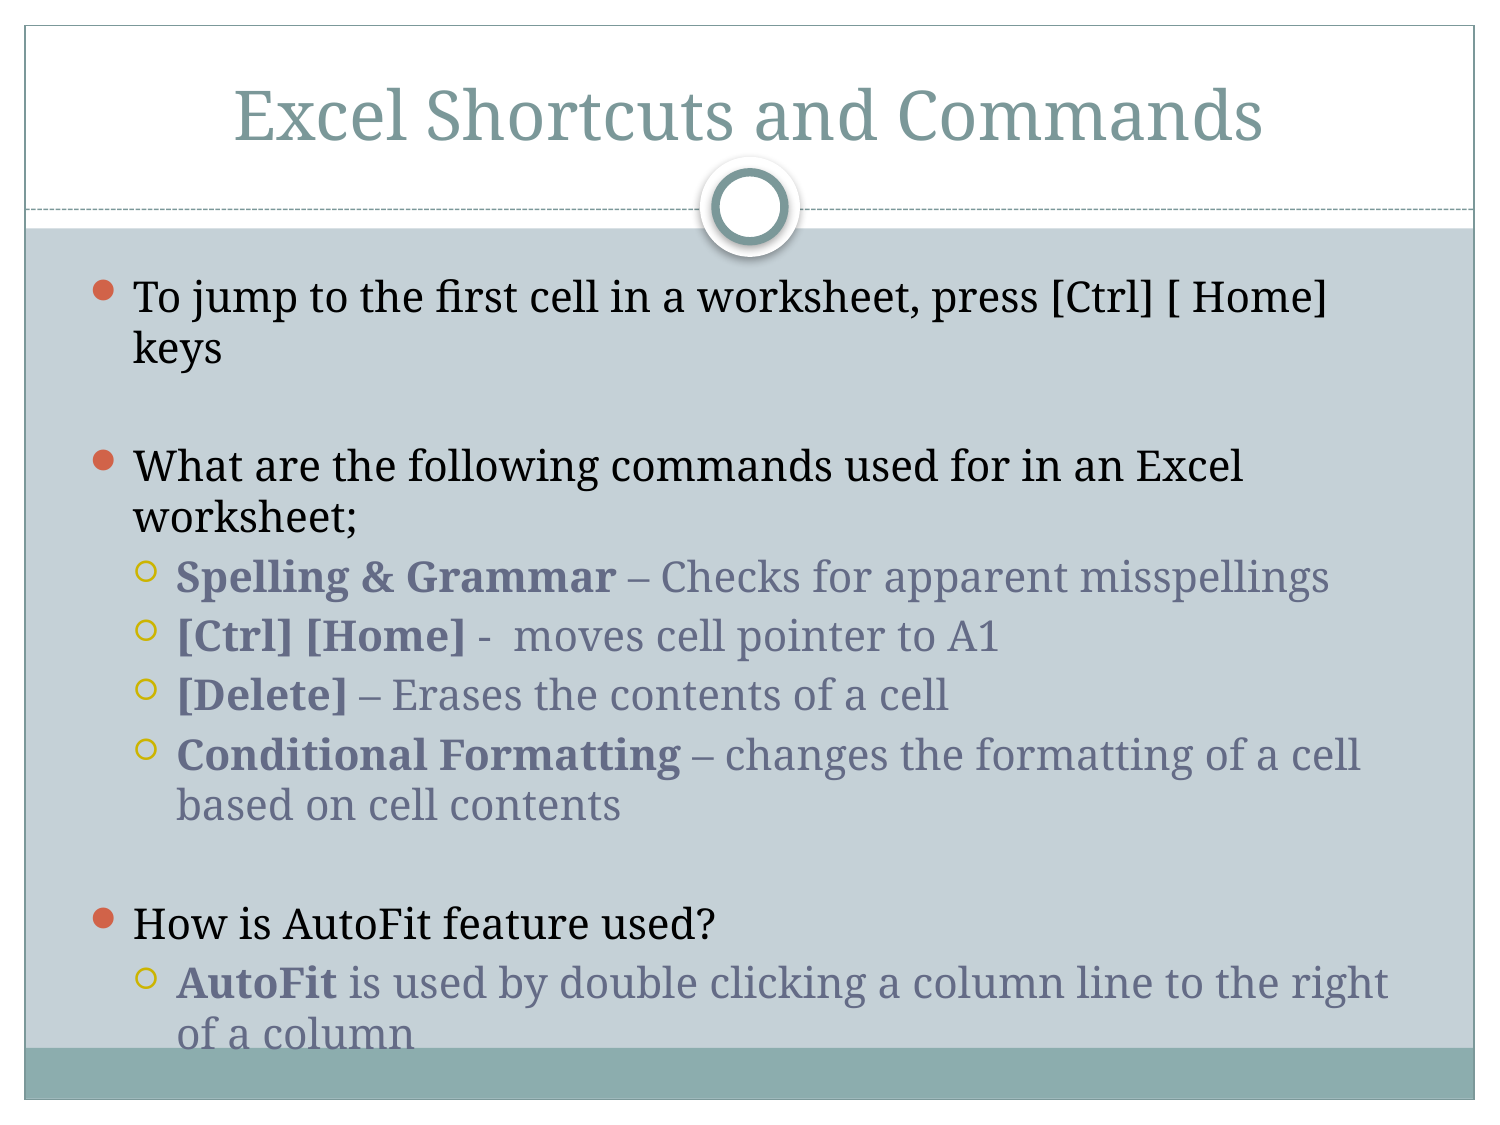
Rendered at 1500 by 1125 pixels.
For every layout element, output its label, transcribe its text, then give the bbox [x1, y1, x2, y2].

title Excel Shortcuts and Commands [49, 37, 1450, 162]
list To jump to the first cell in a worksheet, press [Ctrl] [ Home] keys What are the following commands used for in an Excel worksheet; Spelling & Grammar – Checks for apparent misspellings [Ctrl] [Home] - moves cell pointer to A1 [Delete] – Erases the contents of a cell Conditional Formatting – changes the formatting of a cell based on cell contents How is AutoFit feature used? AutoFit is used by double clicking a column line to the right of a column [75, 262, 1425, 1075]
